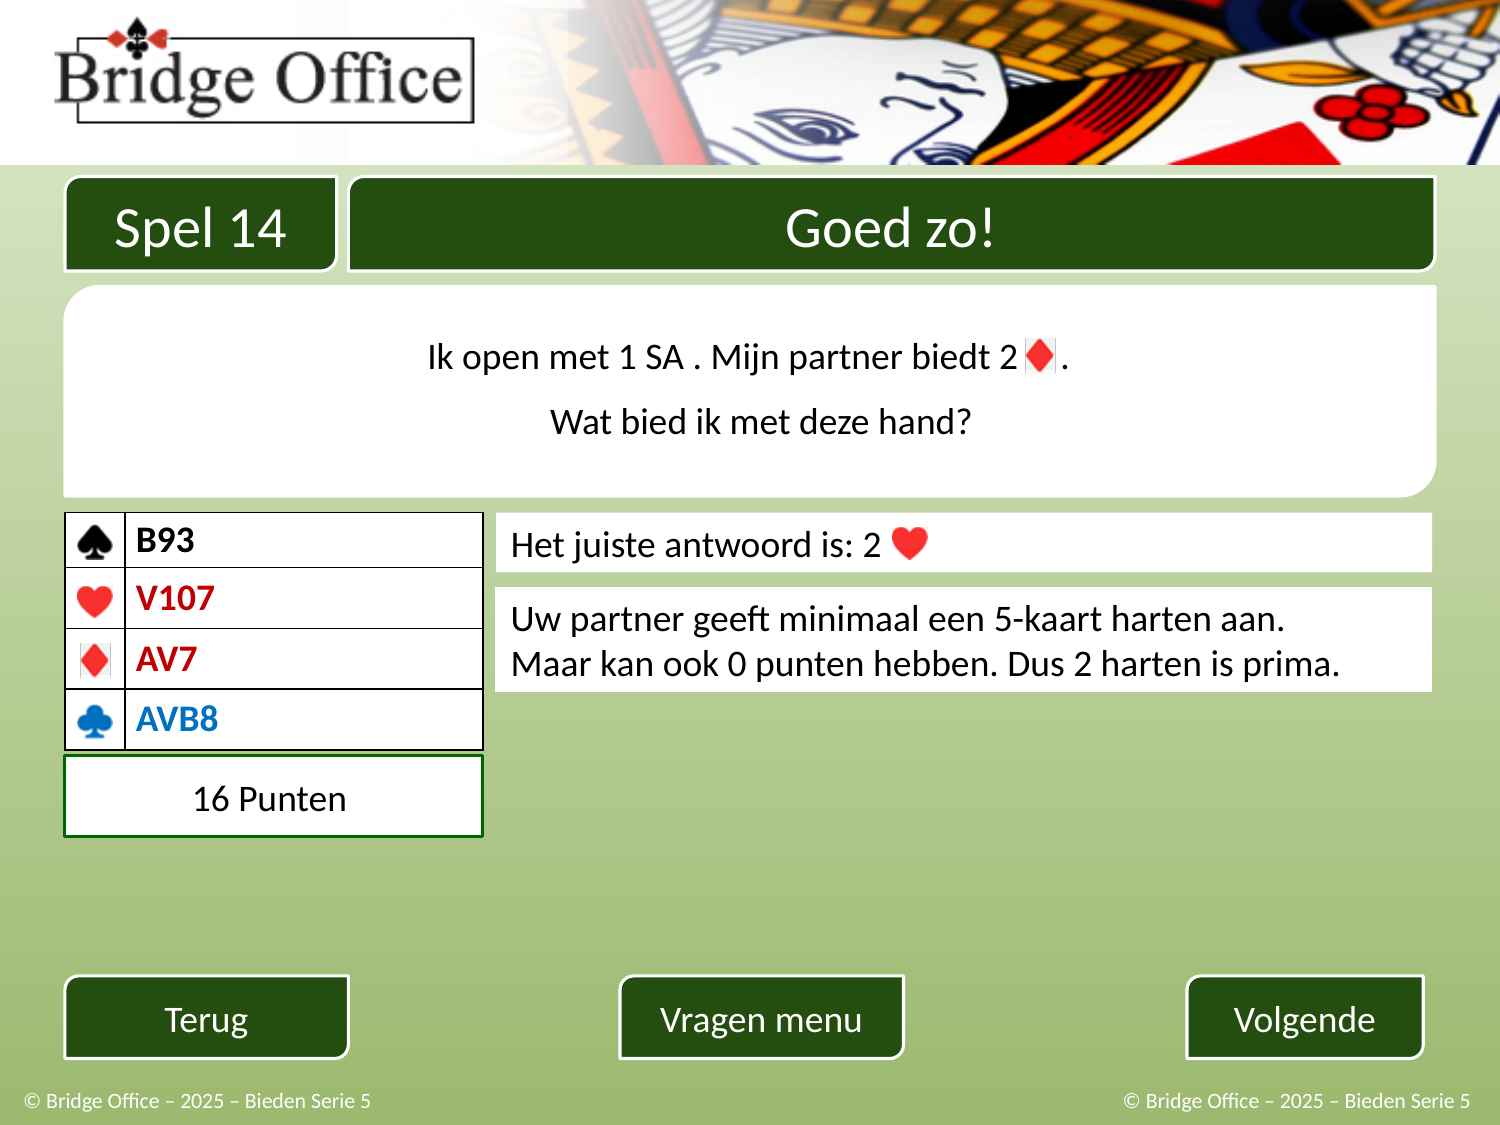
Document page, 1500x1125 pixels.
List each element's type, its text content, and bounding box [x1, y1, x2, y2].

text_box Ik open met 1 SA . Mijn partner biedt 2 . [394, 324, 1104, 385]
text_box Het juiste antwoord is: 2 [496, 512, 1433, 573]
picture [892, 527, 928, 560]
text_box 16 Punten [63, 754, 484, 838]
text_box Spel 14 [63, 179, 339, 273]
text_box Volgende [1185, 974, 1425, 1061]
text_box Uw partner geeft minimaal een 5-kaart harten aan. Maar kan ook 0 punten hebben. Dus 2 harten is prima. [495, 587, 1432, 692]
text_box Wat bied ik met deze hand? [528, 389, 995, 450]
text_box © Bridge Office – 2025 – Bieden Serie 5 [8, 1079, 393, 1121]
table_cell [66, 568, 124, 628]
text_box Vragen menu [618, 974, 906, 1061]
table_cell AVB8 [126, 690, 482, 749]
table_header [66, 513, 124, 567]
text_box Goed zo! [346, 179, 1437, 273]
picture [1022, 338, 1059, 374]
picture [77, 585, 114, 618]
picture [0, 0, 1500, 166]
table_cell [66, 629, 124, 688]
text_box [63, 284, 1437, 498]
table_cell [66, 690, 124, 749]
text_box Terug [63, 974, 350, 1061]
picture [77, 524, 114, 561]
picture [77, 643, 114, 679]
table_cell V107 [126, 568, 482, 628]
picture [77, 703, 114, 740]
text_box © Bridge Office – 2025 – Bieden Serie 5 [1107, 1079, 1500, 1121]
table_cell AV7 [126, 629, 482, 688]
table_header B93 [126, 513, 482, 567]
